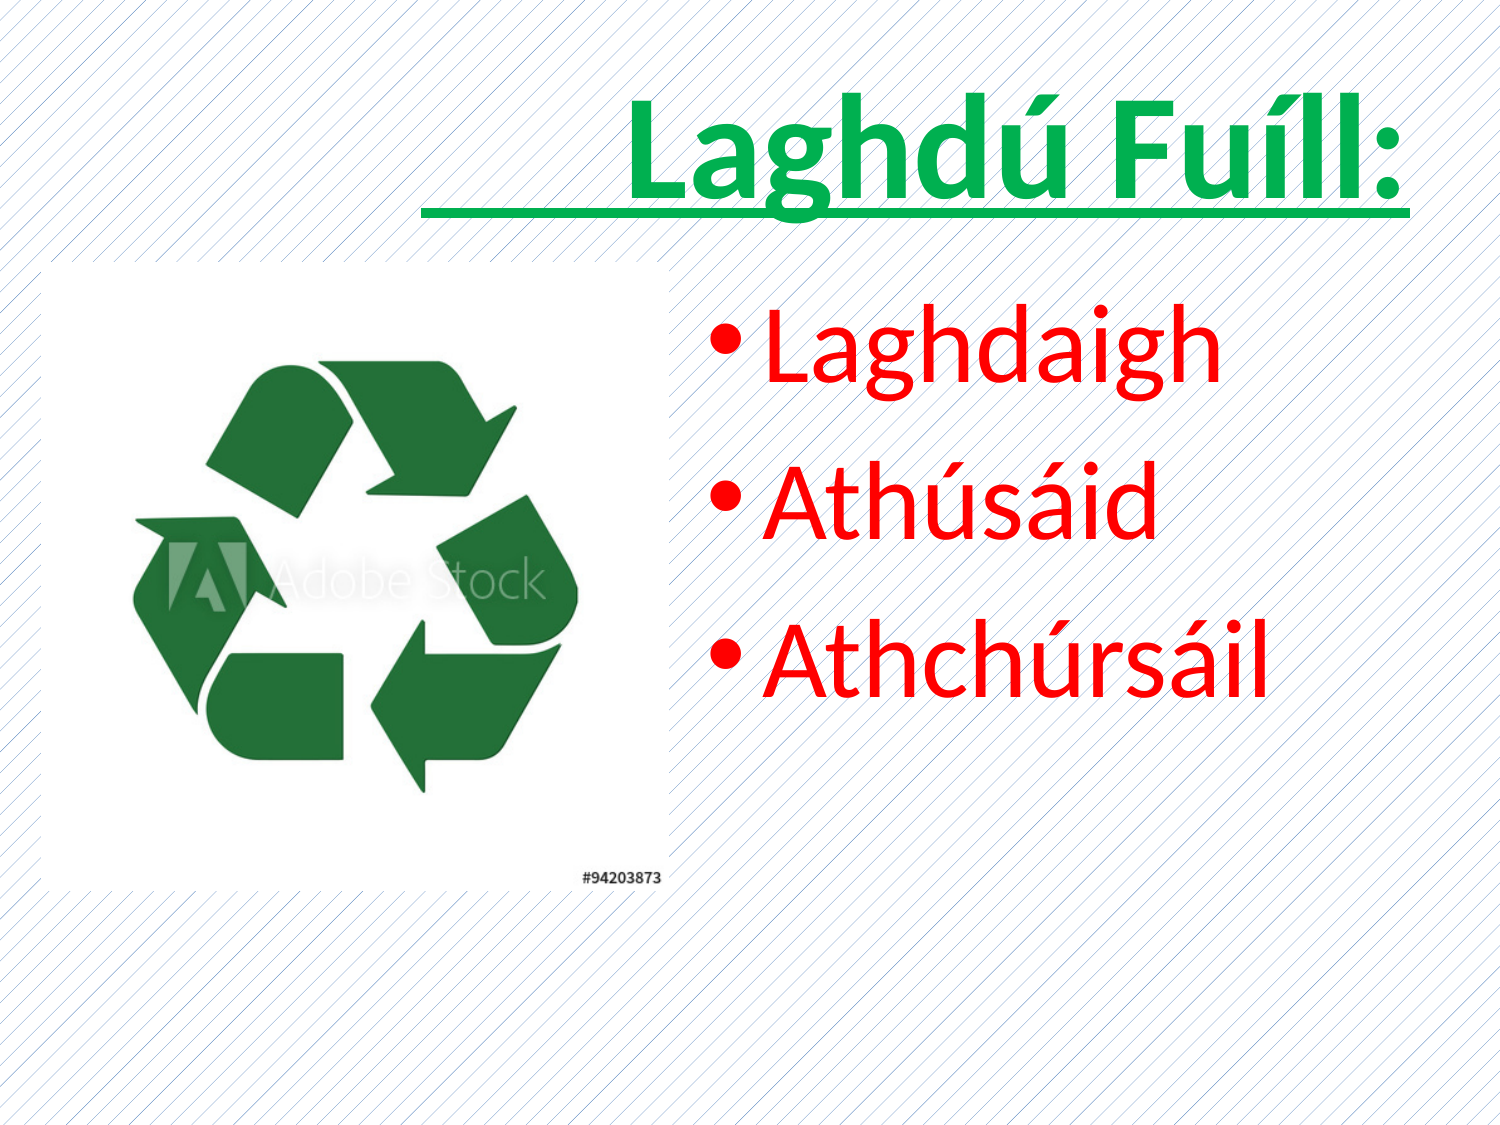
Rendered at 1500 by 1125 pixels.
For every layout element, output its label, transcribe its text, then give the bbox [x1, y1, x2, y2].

picture [41, 262, 670, 891]
list Laghdaigh Athúsáid Athchúrsáil [690, 262, 1353, 1005]
title Laghdú Fuíll: [75, 45, 1425, 233]
